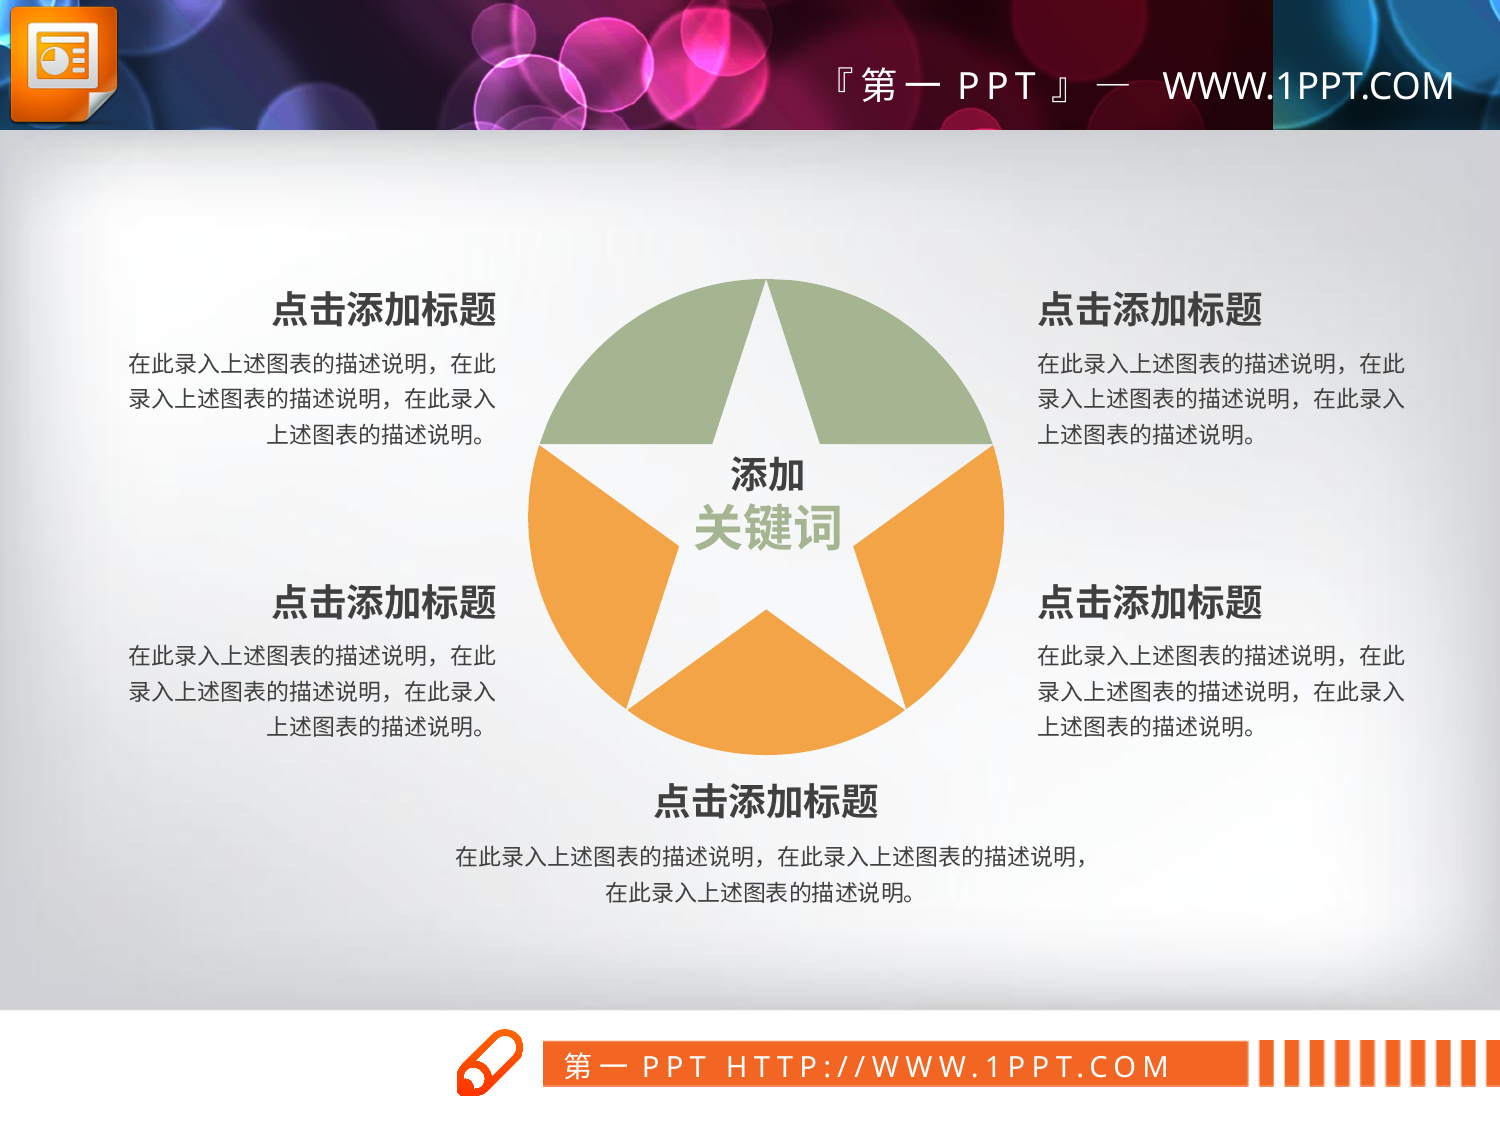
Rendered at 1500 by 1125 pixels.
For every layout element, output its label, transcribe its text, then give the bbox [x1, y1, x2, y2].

text_box 点击添加标题 [246, 571, 512, 625]
text_box 点击添加标题 [1022, 278, 1288, 333]
text_box [528, 444, 674, 710]
text_box 在此录入上述图表的描述说明，在此录入上述图表的描述说明，在此录入上述图表的描述说明。 [100, 333, 512, 456]
picture [543, 1040, 1500, 1087]
text_box [627, 609, 906, 756]
text_box 添加 关键词 [635, 443, 901, 564]
text_box 点击添加标题 [246, 278, 512, 333]
text_box 在此录入上述图表的描述说明，在此录入上述图表的描述说明，在此录入上述图表的描述说明。 [1022, 333, 1434, 456]
text_box [859, 444, 1005, 710]
text_box 点击添加标题 [1022, 571, 1288, 625]
text_box [539, 278, 766, 445]
text_box 点击添加标题 [633, 770, 899, 826]
text_box 在此录入上述图表的描述说明，在此录入上述图表的描述说明，在此录入上述图表的描述说明。 [438, 826, 1094, 914]
text_box 在此录入上述图表的描述说明，在此录入上述图表的描述说明，在此录入上述图表的描述说明。 [100, 625, 512, 748]
text_box [766, 278, 993, 445]
picture [0, 0, 1500, 1012]
text_box 在此录入上述图表的描述说明，在此录入上述图表的描述说明，在此录入上述图表的描述说明。 [1022, 625, 1434, 748]
